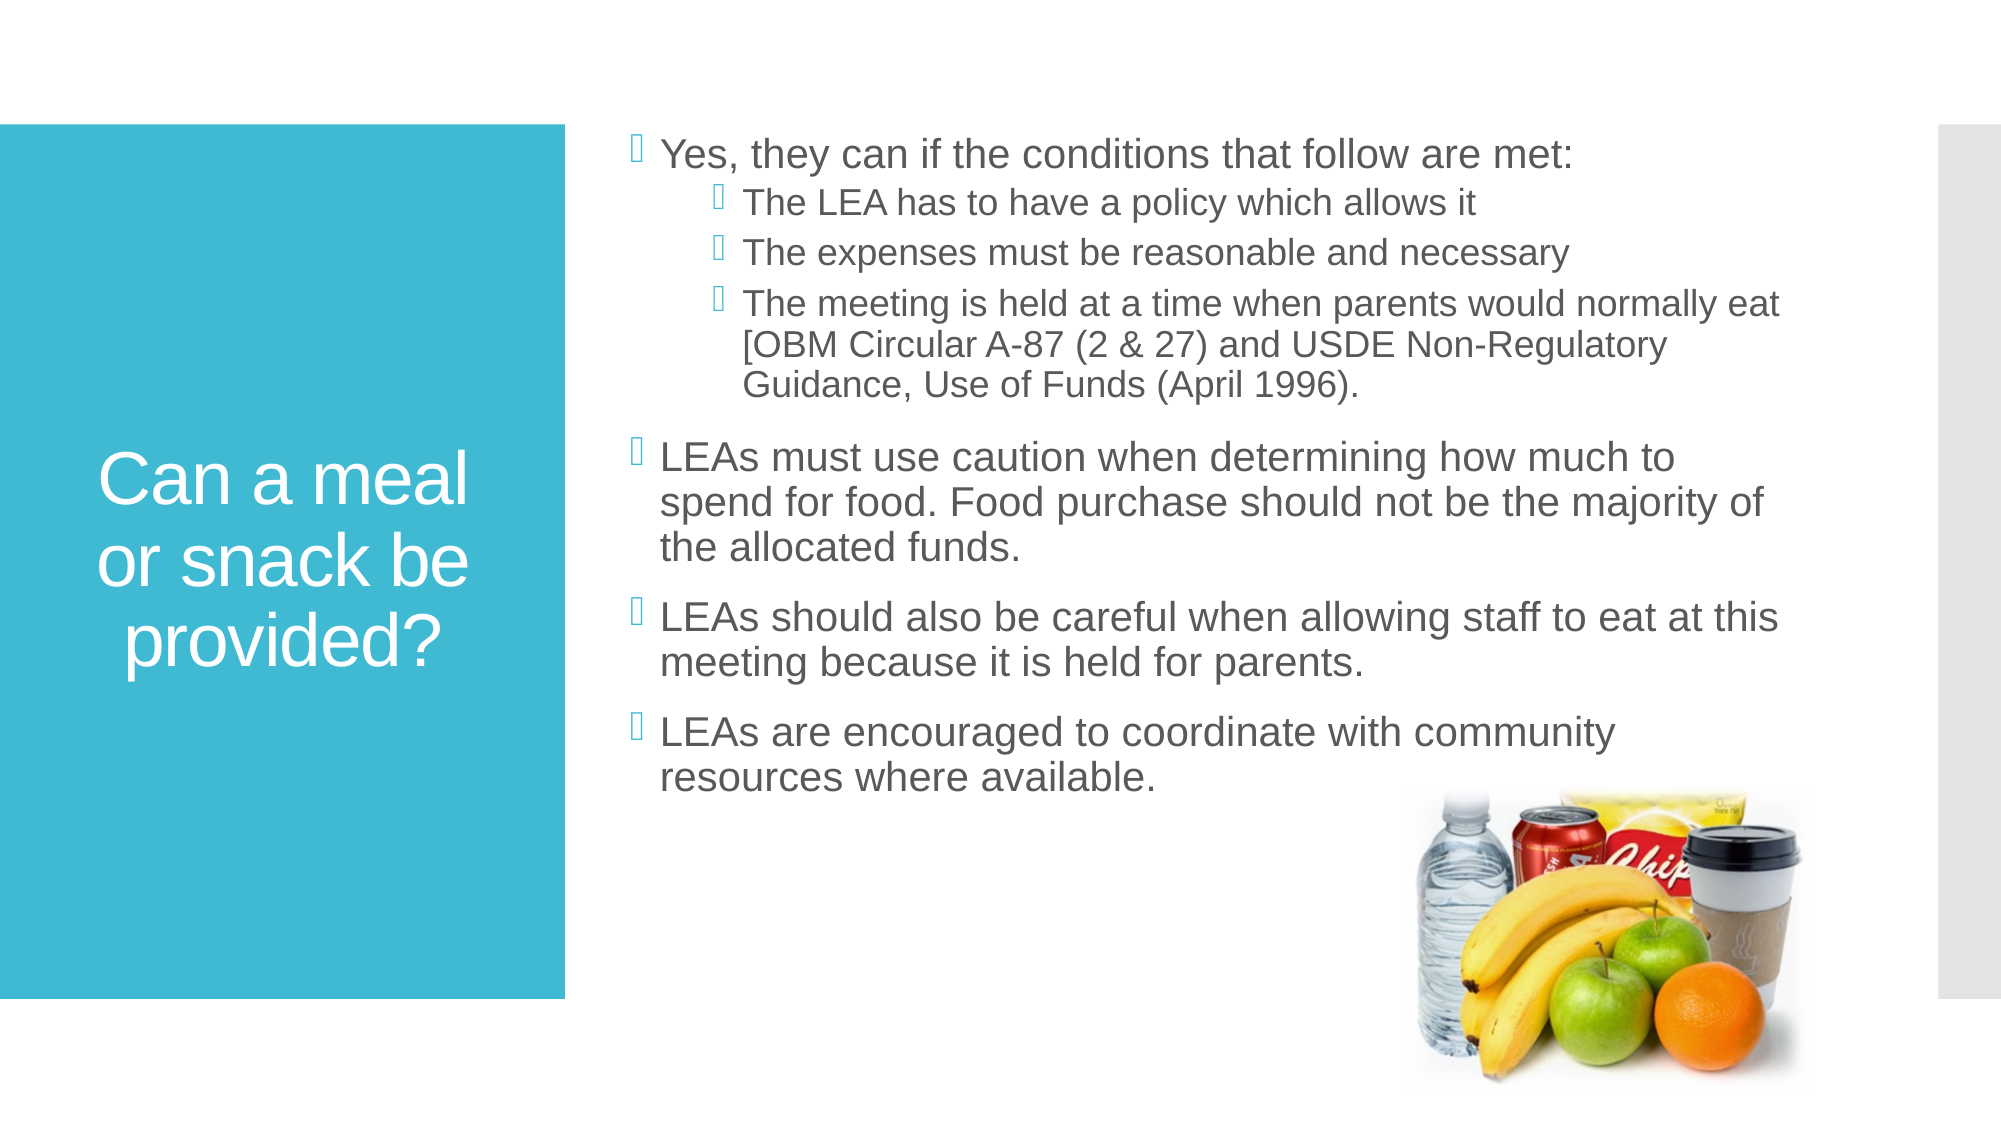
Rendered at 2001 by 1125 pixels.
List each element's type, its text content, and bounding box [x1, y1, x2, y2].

list Yes, they can if the conditions that follow are met: The LEA has to have a policy which allows it The expenses must be reasonable and necessary The meeting is held at a time when parents would normally eat [OBM Circular A-87 (2 & 27) and USDE Non-Regulatory Guidance, Use of Funds (April 1996). LEAs must use caution when determining how much to spend for food. Food purchase should not be the majority of the allocated funds. LEAs should also be careful when allowing staff to eat at this meeting because it is held for parents. LEAs are encouraged to coordinate with community resources where available. [614, 81, 1815, 922]
title Can a meal or snack be provided? [41, 184, 525, 940]
picture [1406, 784, 1816, 1094]
